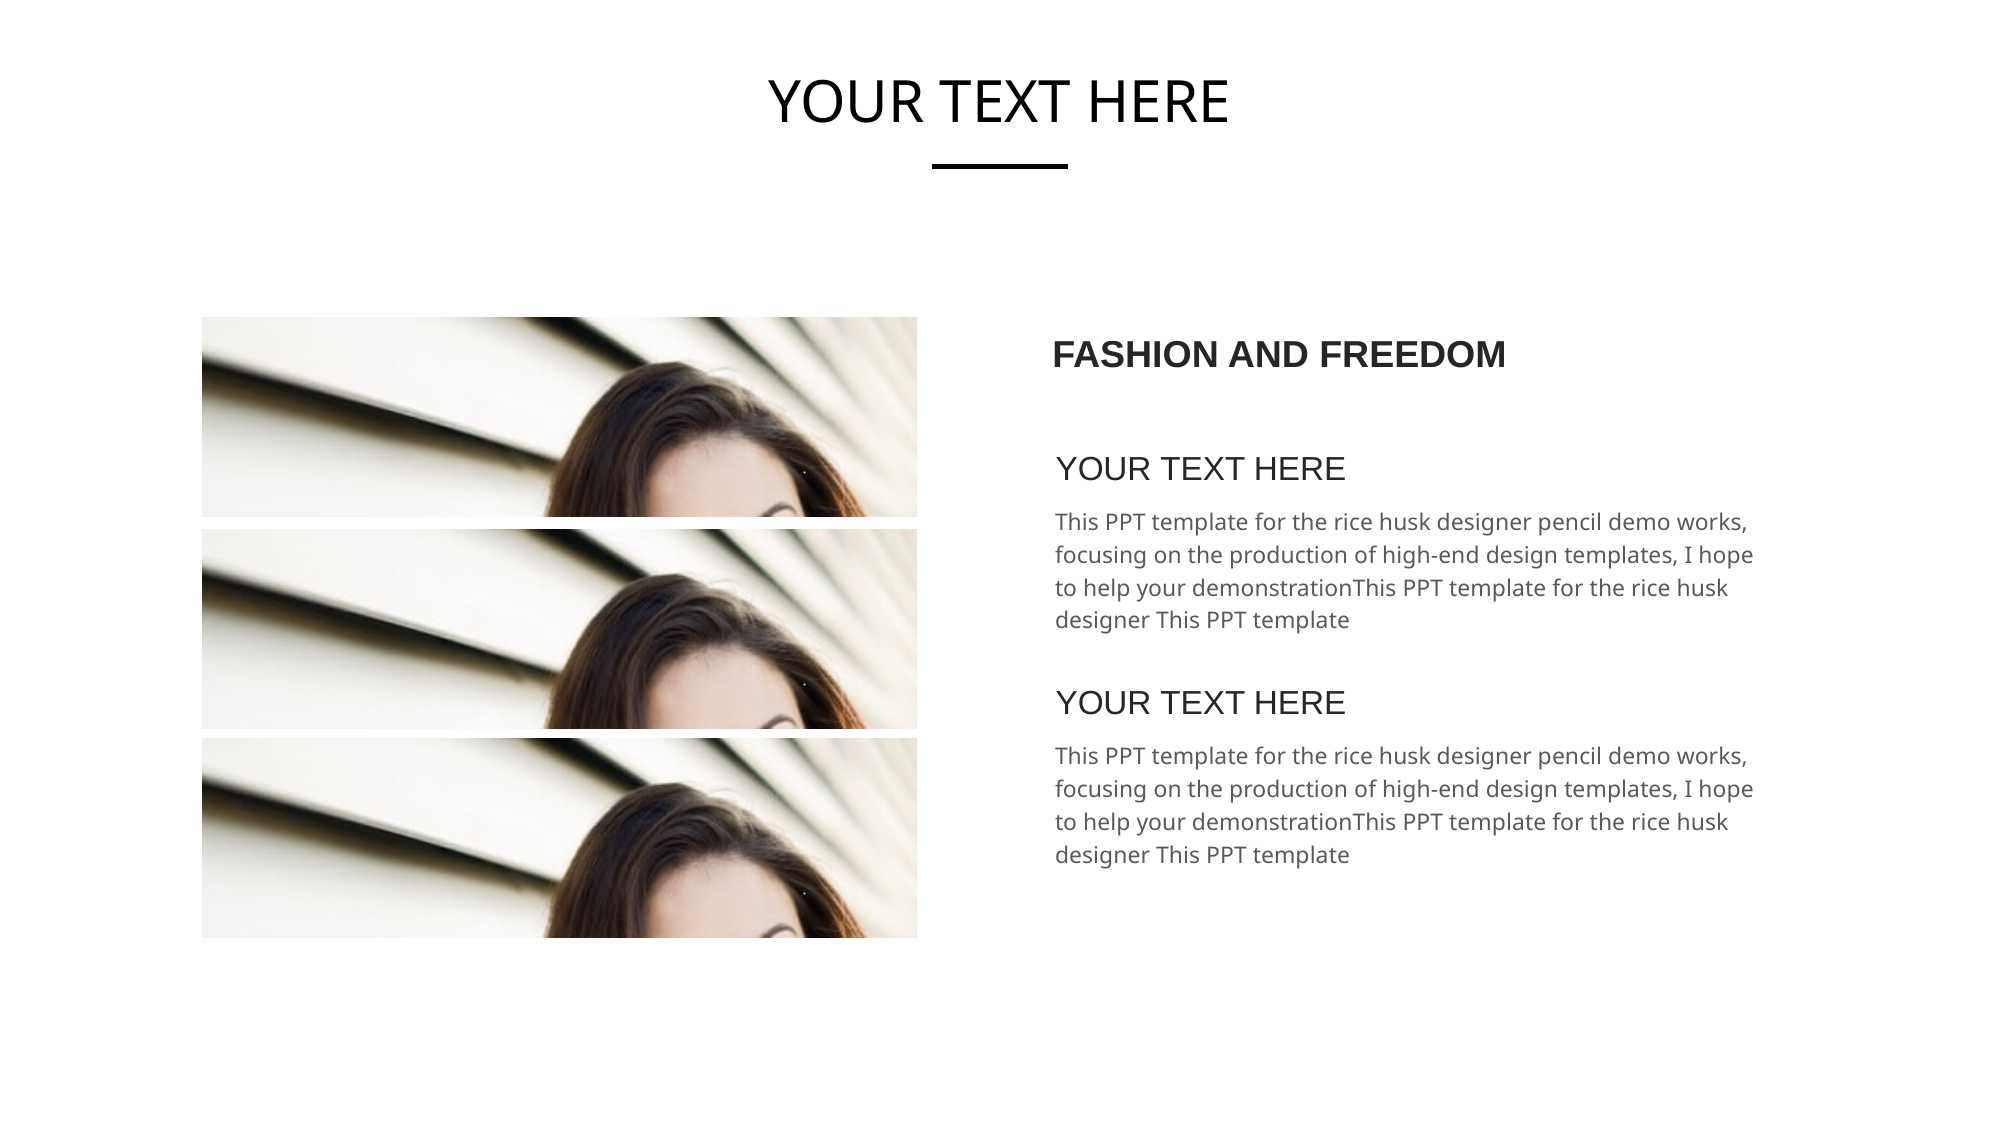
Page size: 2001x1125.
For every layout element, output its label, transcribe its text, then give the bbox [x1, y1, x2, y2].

text_box FASHION AND FREEDOM [1022, 301, 1538, 390]
text_box YOUR TEXT HERE [1025, 654, 1377, 737]
text_box This PPT template for the rice husk designer pencil demo works, focusing on the production of high-end design templates, I hope to help your demonstrationThis PPT template for the rice husk designer This PPT template [1040, 494, 1790, 697]
text_box This PPT template for the rice husk designer pencil demo works, focusing on the production of high-end design templates, I hope to help your demonstrationThis PPT template for the rice husk designer This PPT template [1040, 728, 1790, 931]
text_box YOUR TEXT HERE [1025, 420, 1377, 502]
text_box YOUR TEXT HERE [753, 57, 1247, 142]
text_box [201, 317, 918, 938]
